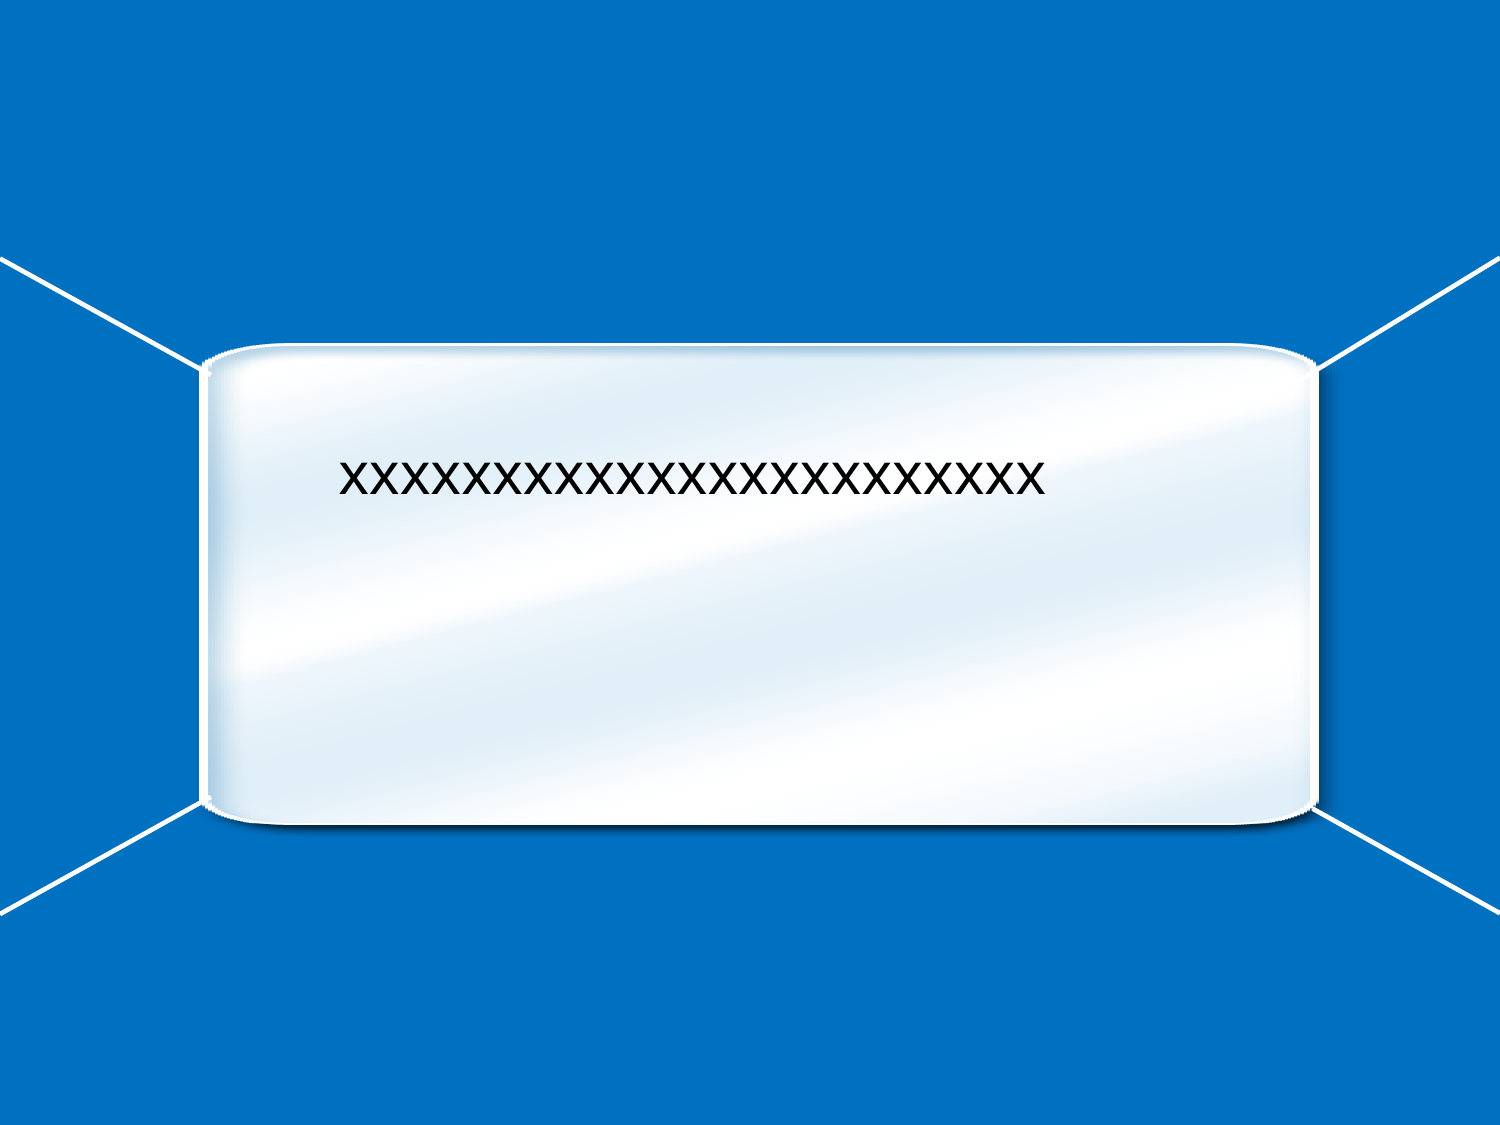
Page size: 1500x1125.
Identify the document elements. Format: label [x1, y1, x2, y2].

text_box [1288, 257, 1500, 387]
text_box [1312, 808, 1500, 914]
text_box [187, 339, 1348, 844]
text_box [0, 258, 212, 376]
text_box [0, 796, 212, 915]
